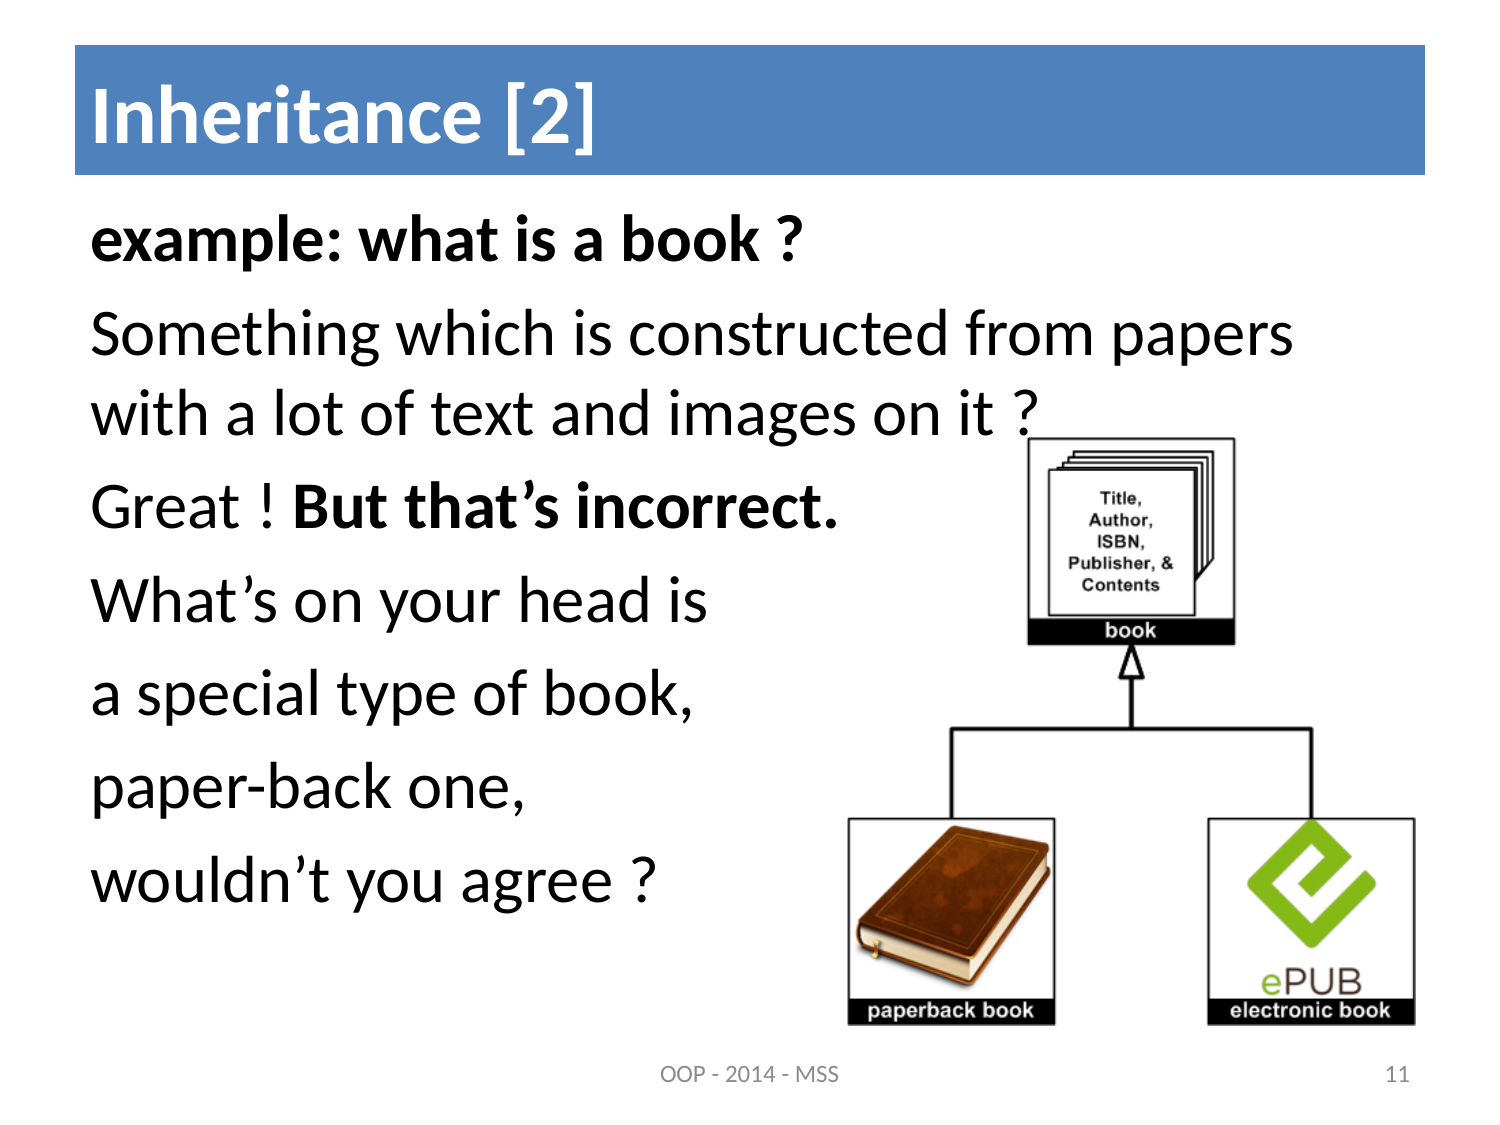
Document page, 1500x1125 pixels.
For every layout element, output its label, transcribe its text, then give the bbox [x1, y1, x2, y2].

picture [847, 437, 1416, 1026]
title Inheritance [2] [75, 45, 1425, 175]
slide_number 11 [1074, 1042, 1425, 1103]
list example: what is a book ? Something which is constructed from papers with a lot of text and images on it ? Great ! But that’s incorrect. What’s on your head is a special type of book, paper-back one, wouldn’t you agree ? [75, 187, 1425, 1005]
footer OOP - 2014 - MSS [512, 1042, 988, 1103]
